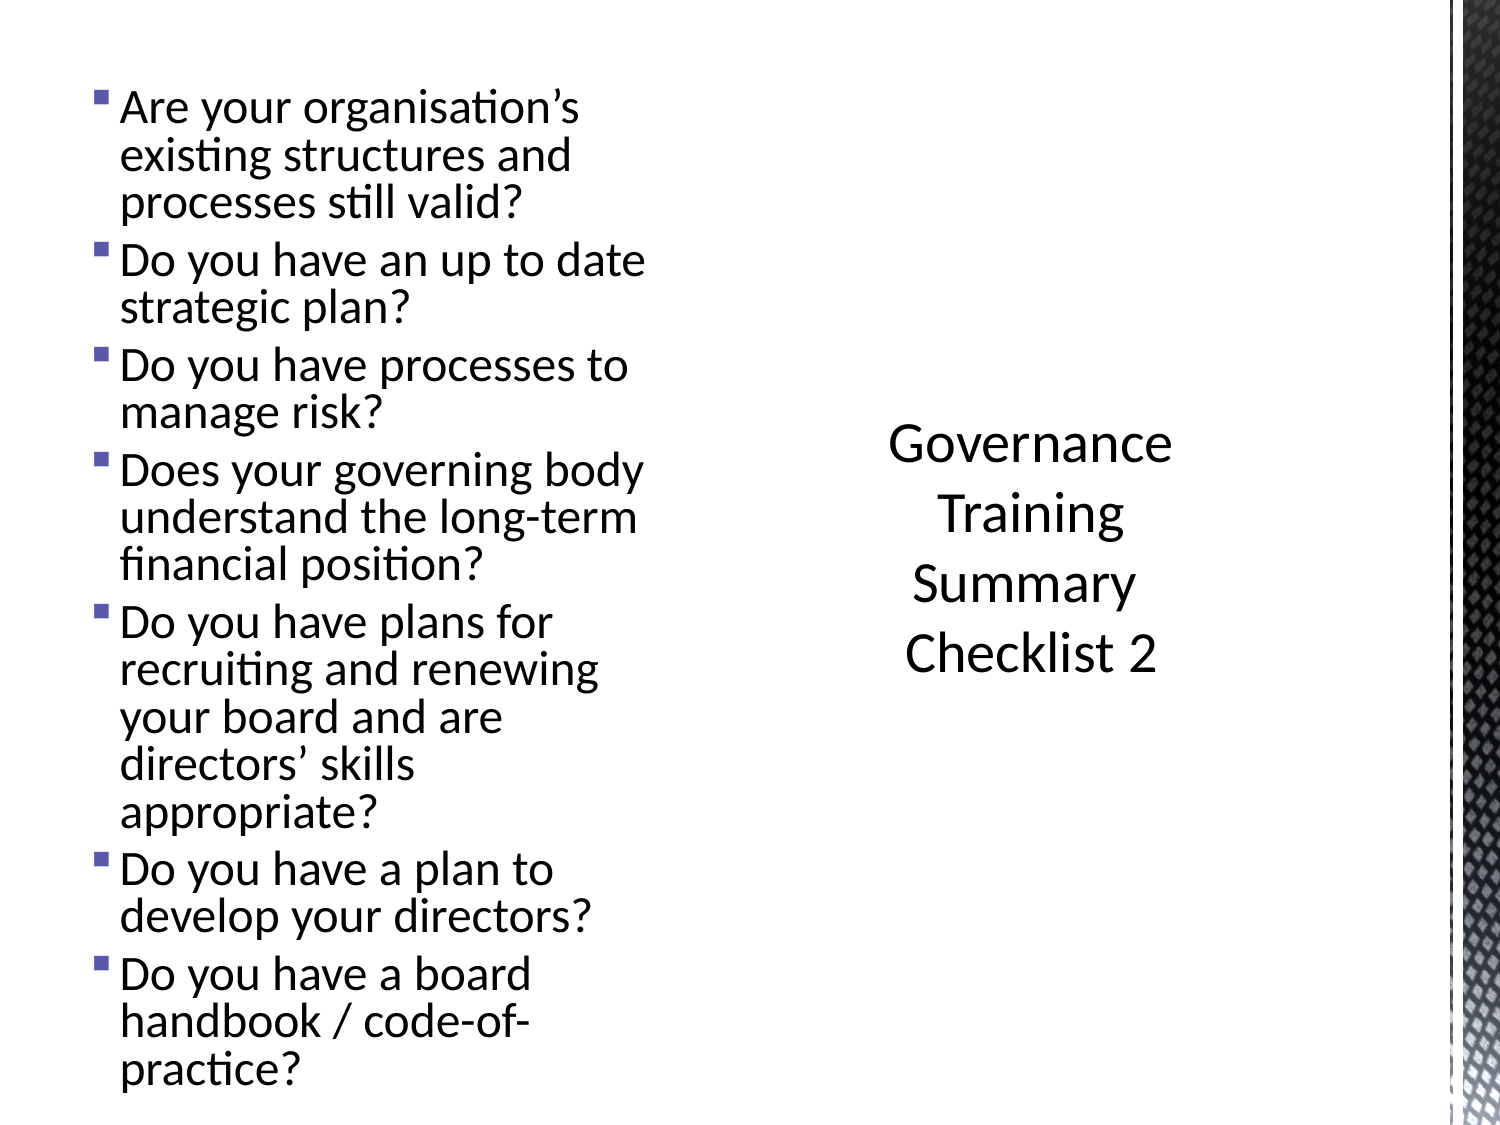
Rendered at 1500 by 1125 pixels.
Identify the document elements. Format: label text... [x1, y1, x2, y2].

picture [1447, 0, 1500, 1125]
list Are your organisation’s existing structures and processes still valid? Do you have an up to date strategic plan? Do you have processes to manage risk? Does your governing body understand the long-term financial position? Do you have plans for recruiting and renewing your board and are directors’ skills appropriate? Do you have a plan to develop your directors? Do you have a board handbook / code-of-practice? [75, 75, 675, 1106]
title Governance Training Summary Checklist 2 [800, 75, 1263, 1013]
